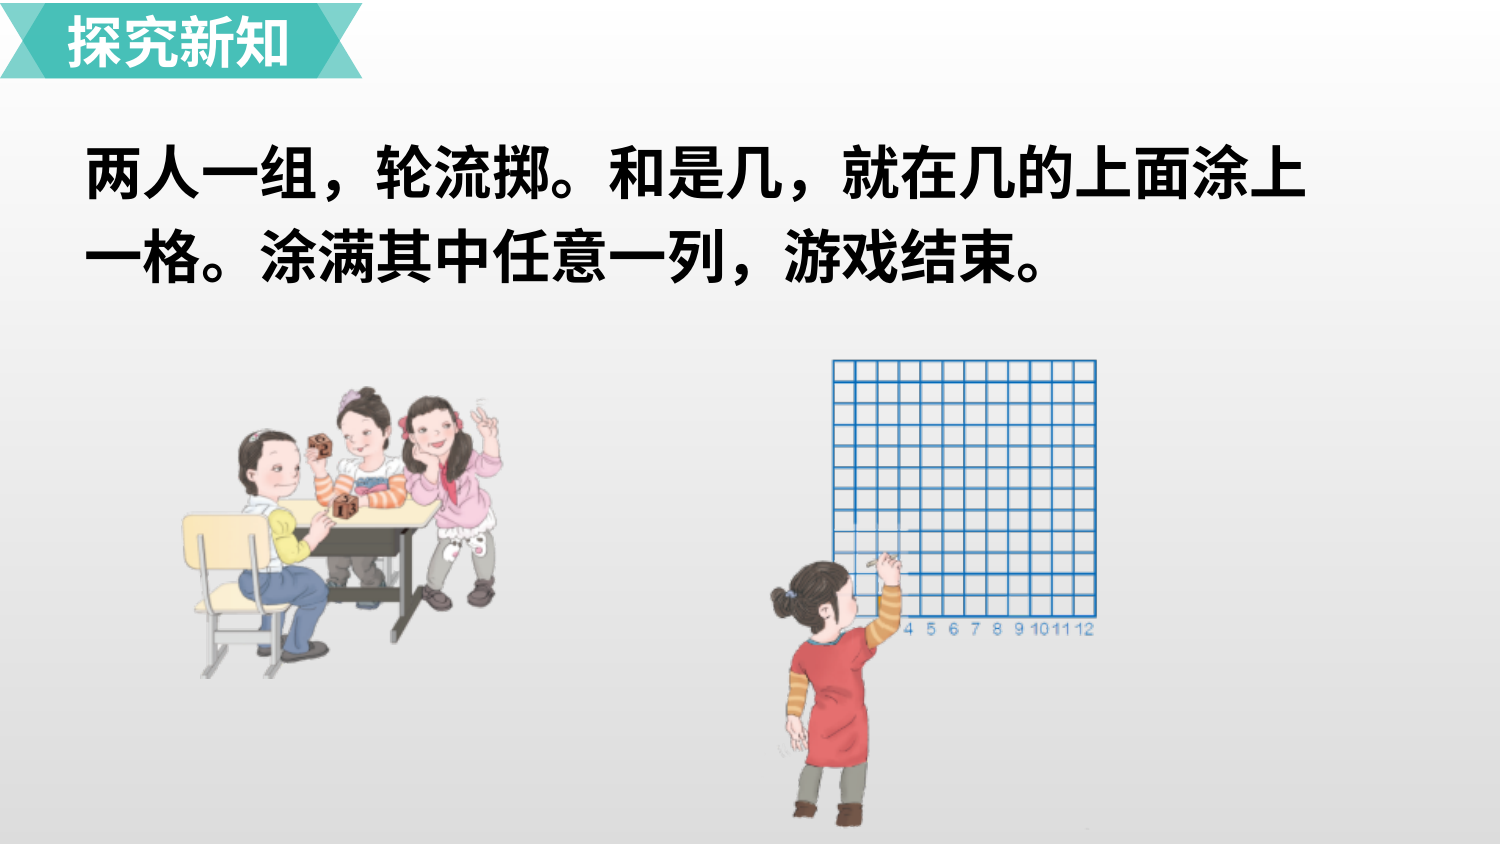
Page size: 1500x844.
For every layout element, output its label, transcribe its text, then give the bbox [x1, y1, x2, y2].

picture [761, 357, 1130, 830]
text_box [0, 0, 363, 84]
picture [160, 371, 530, 679]
text_box 两人一组，轮流掷。和是几，就在几的上面涂上一格。涂满其中任意一列，游戏结束。 [69, 114, 1356, 298]
